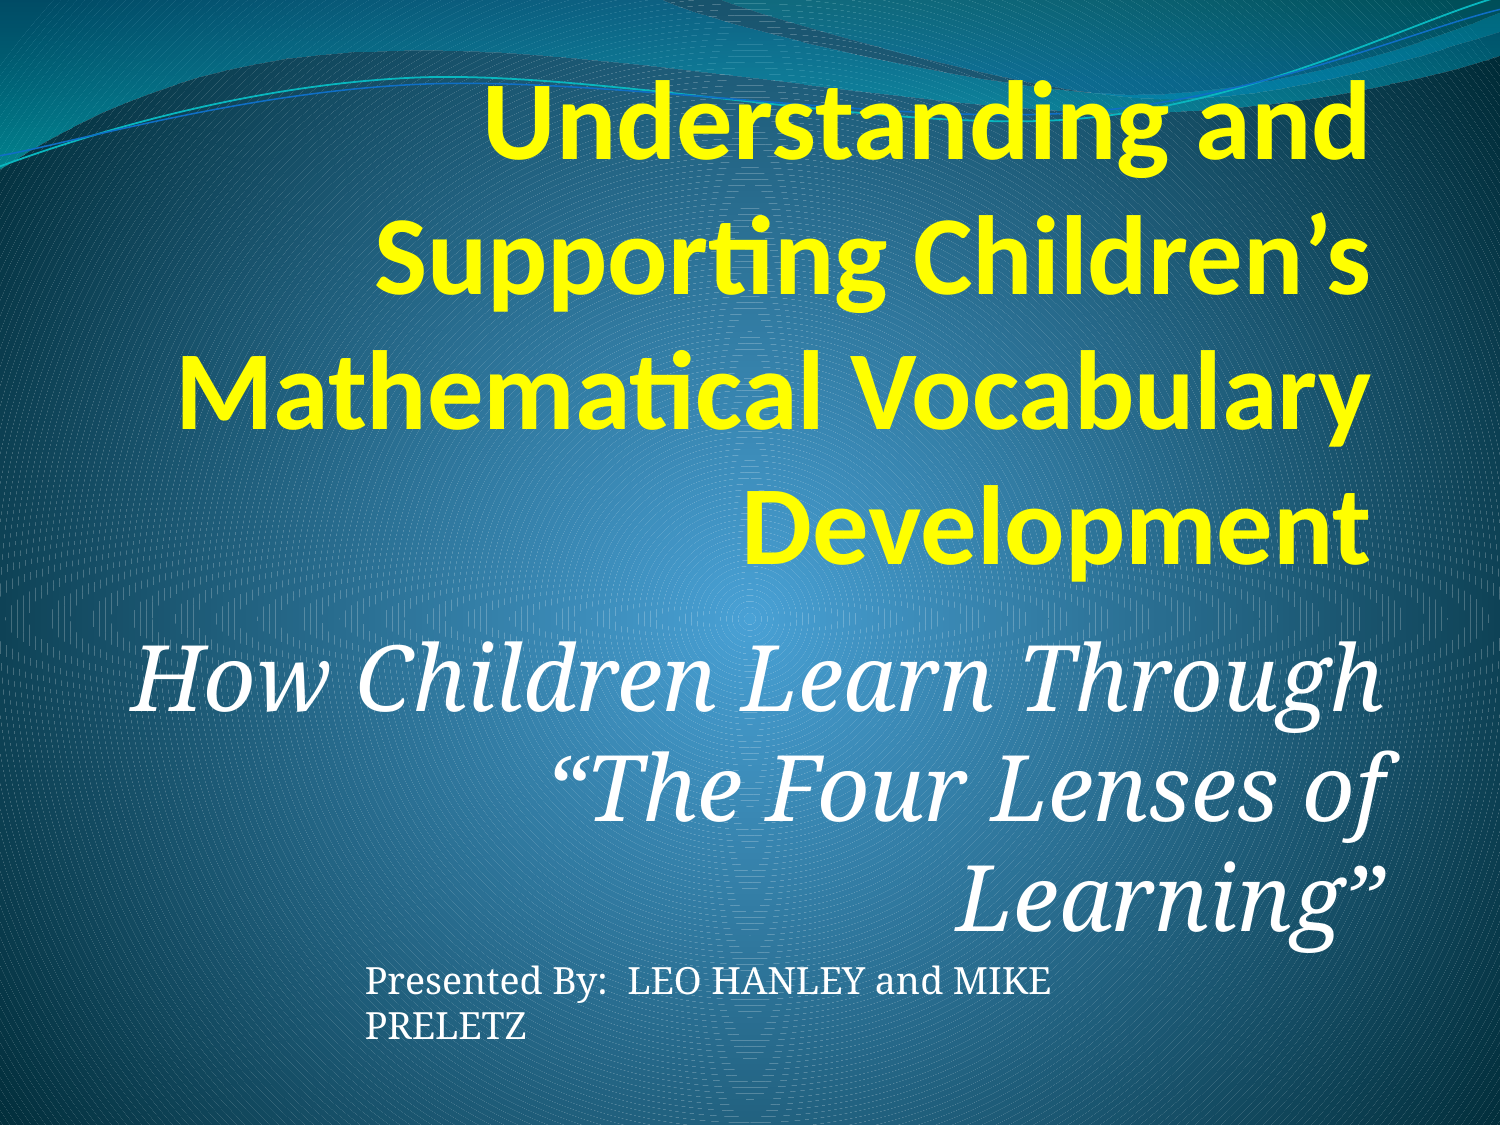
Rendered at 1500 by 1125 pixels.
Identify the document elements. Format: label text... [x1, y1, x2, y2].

subtitle How Children Learn Through “The Four Lenses of Learning” [99, 612, 1389, 901]
text_box Presented By: LEO HANLEY and MIKE PRELETZ [350, 949, 1225, 1055]
title Understanding and Supporting Children’s Mathematical Vocabulary Development [87, 287, 1376, 588]
